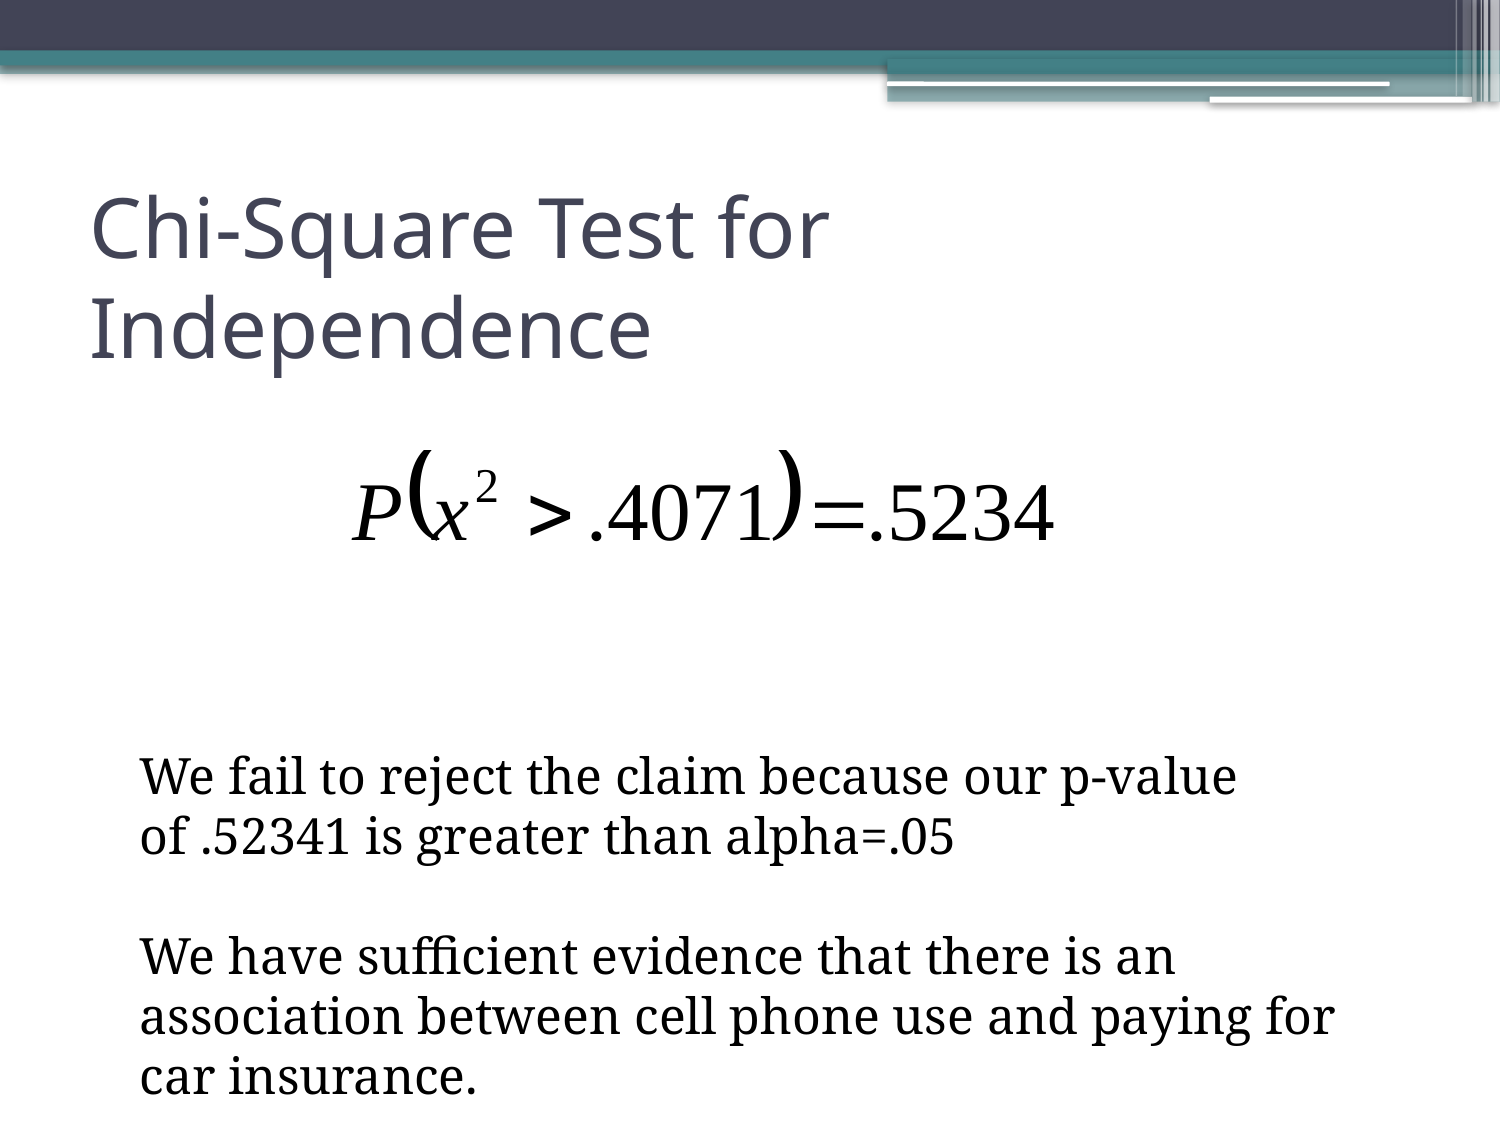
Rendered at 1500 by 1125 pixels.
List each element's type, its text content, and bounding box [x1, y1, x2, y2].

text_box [337, 449, 1067, 576]
title Chi-Square Test for Independence [75, 187, 1425, 363]
text_box We fail to reject the claim because our p-value of .52341 is greater than alpha=.05 We have sufficient evidence that there is an association between cell phone use and paying for car insurance. [125, 737, 1375, 1113]
